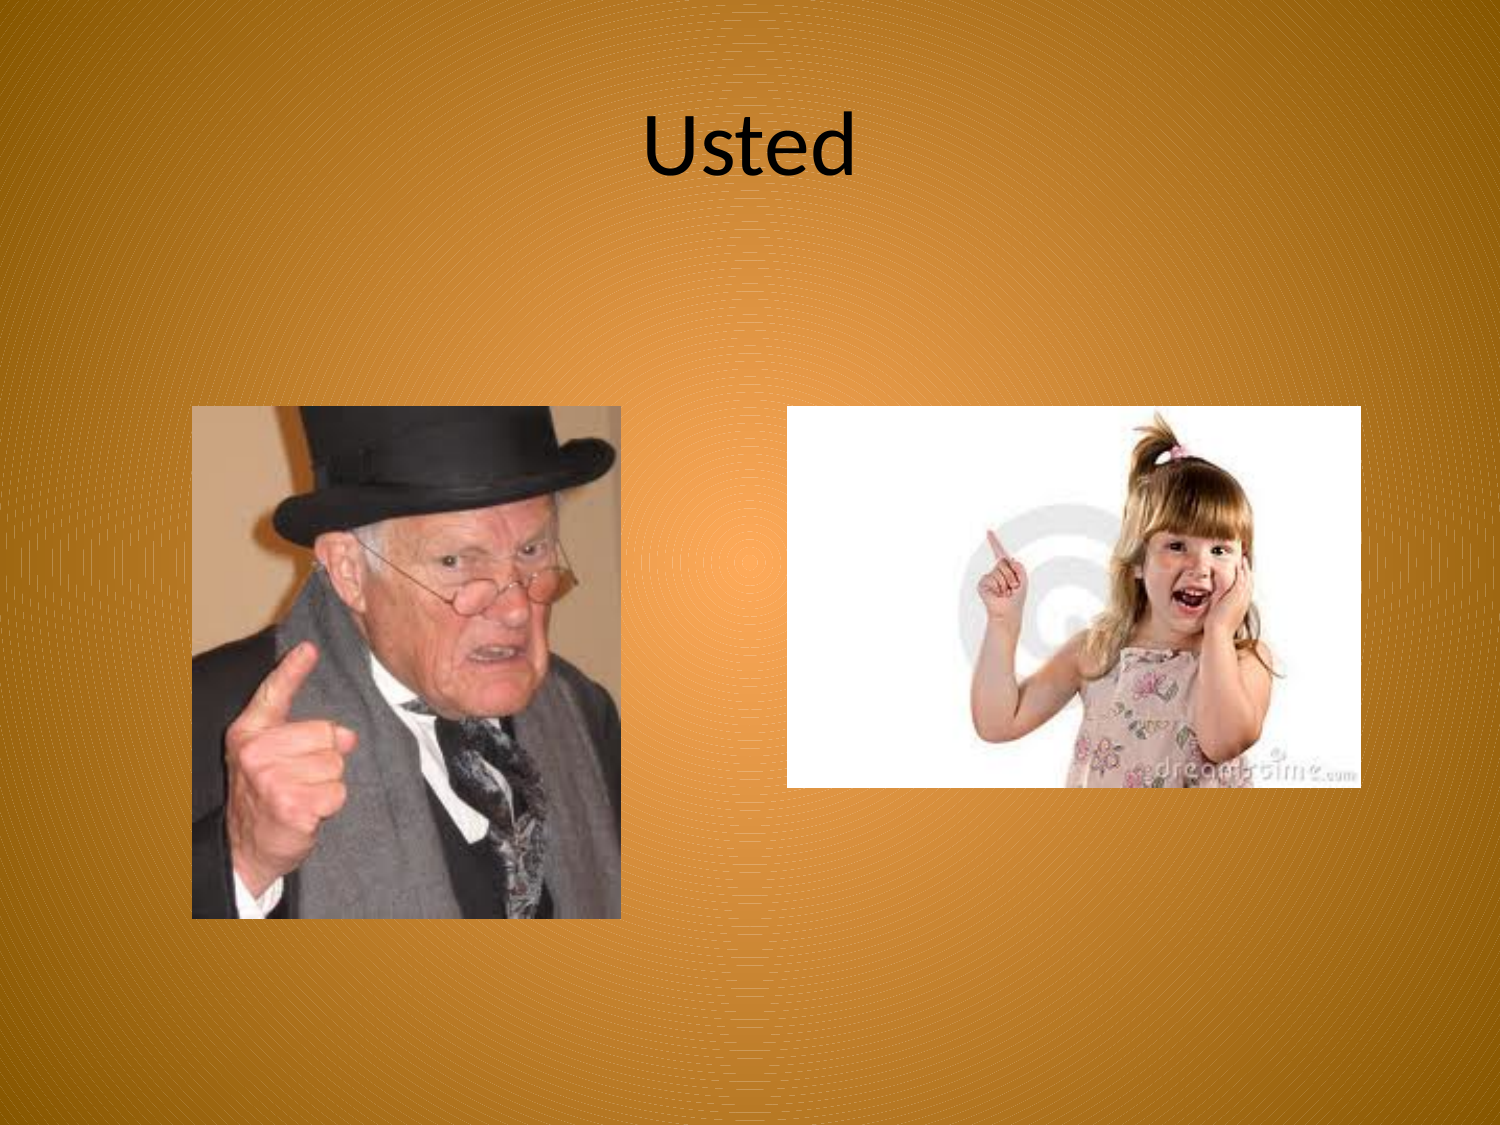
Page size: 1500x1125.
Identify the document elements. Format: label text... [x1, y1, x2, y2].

title Usted [75, 45, 1425, 233]
picture [787, 406, 1361, 788]
picture [192, 406, 621, 920]
